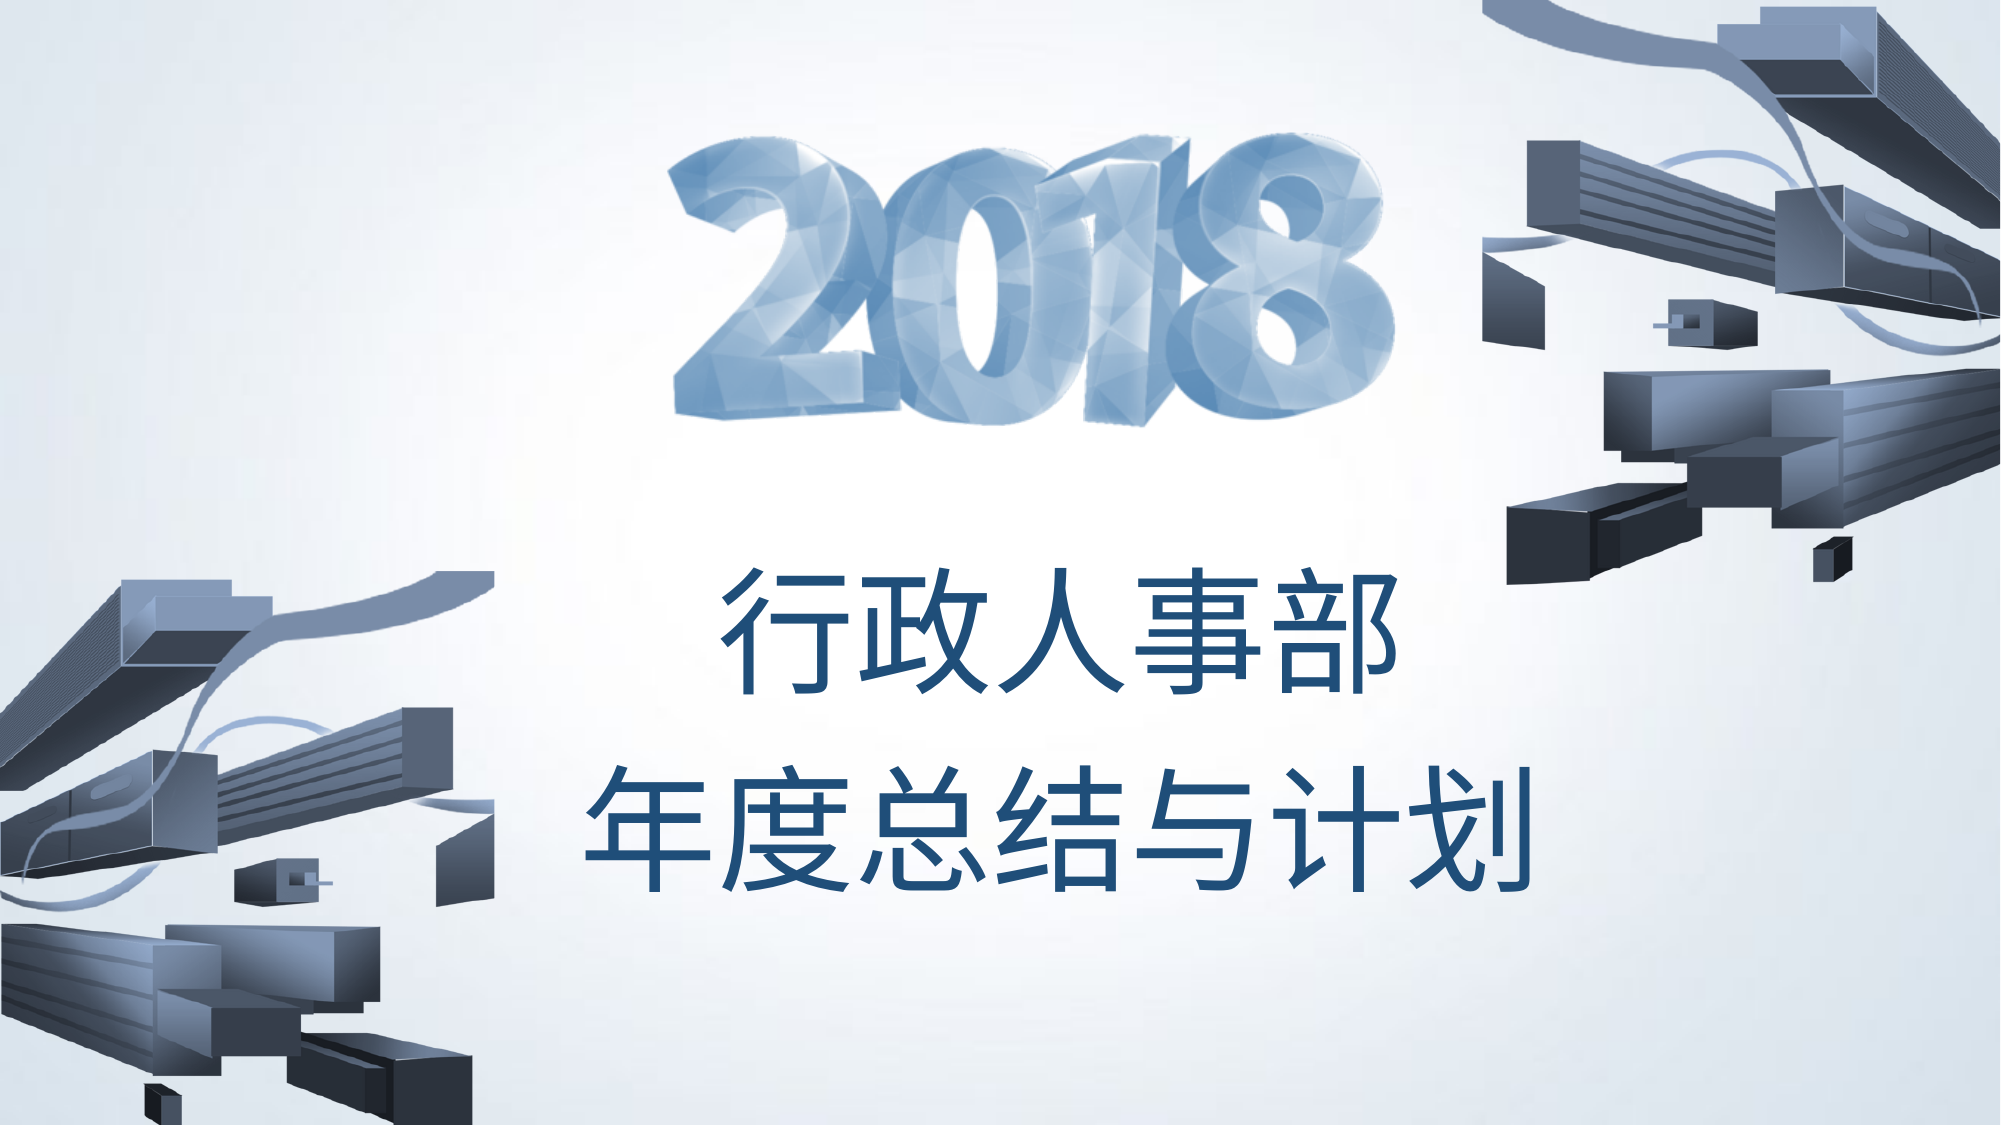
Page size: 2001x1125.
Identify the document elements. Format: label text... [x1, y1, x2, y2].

picture [0, 0, 2001, 1125]
text_box 行政人事部 年度总结与计划 [561, 505, 1562, 917]
